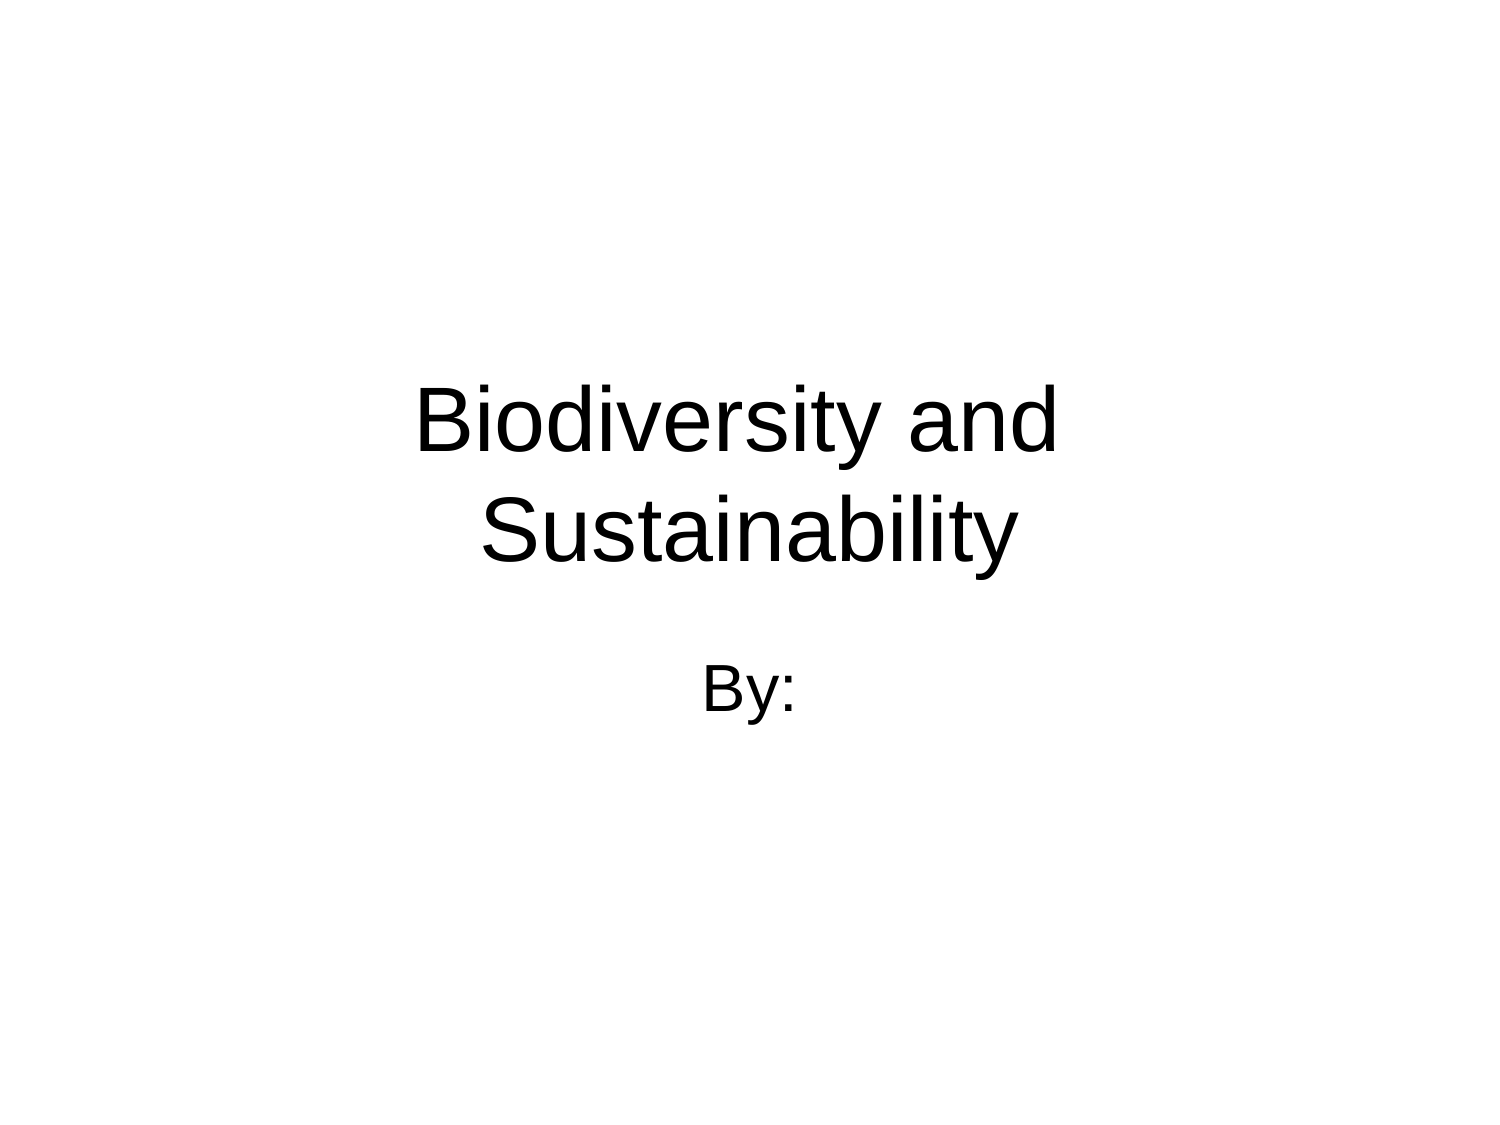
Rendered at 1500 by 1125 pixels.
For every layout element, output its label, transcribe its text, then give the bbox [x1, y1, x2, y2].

subtitle By: [225, 637, 1275, 925]
title Biodiversity and Sustainability [112, 349, 1388, 591]
